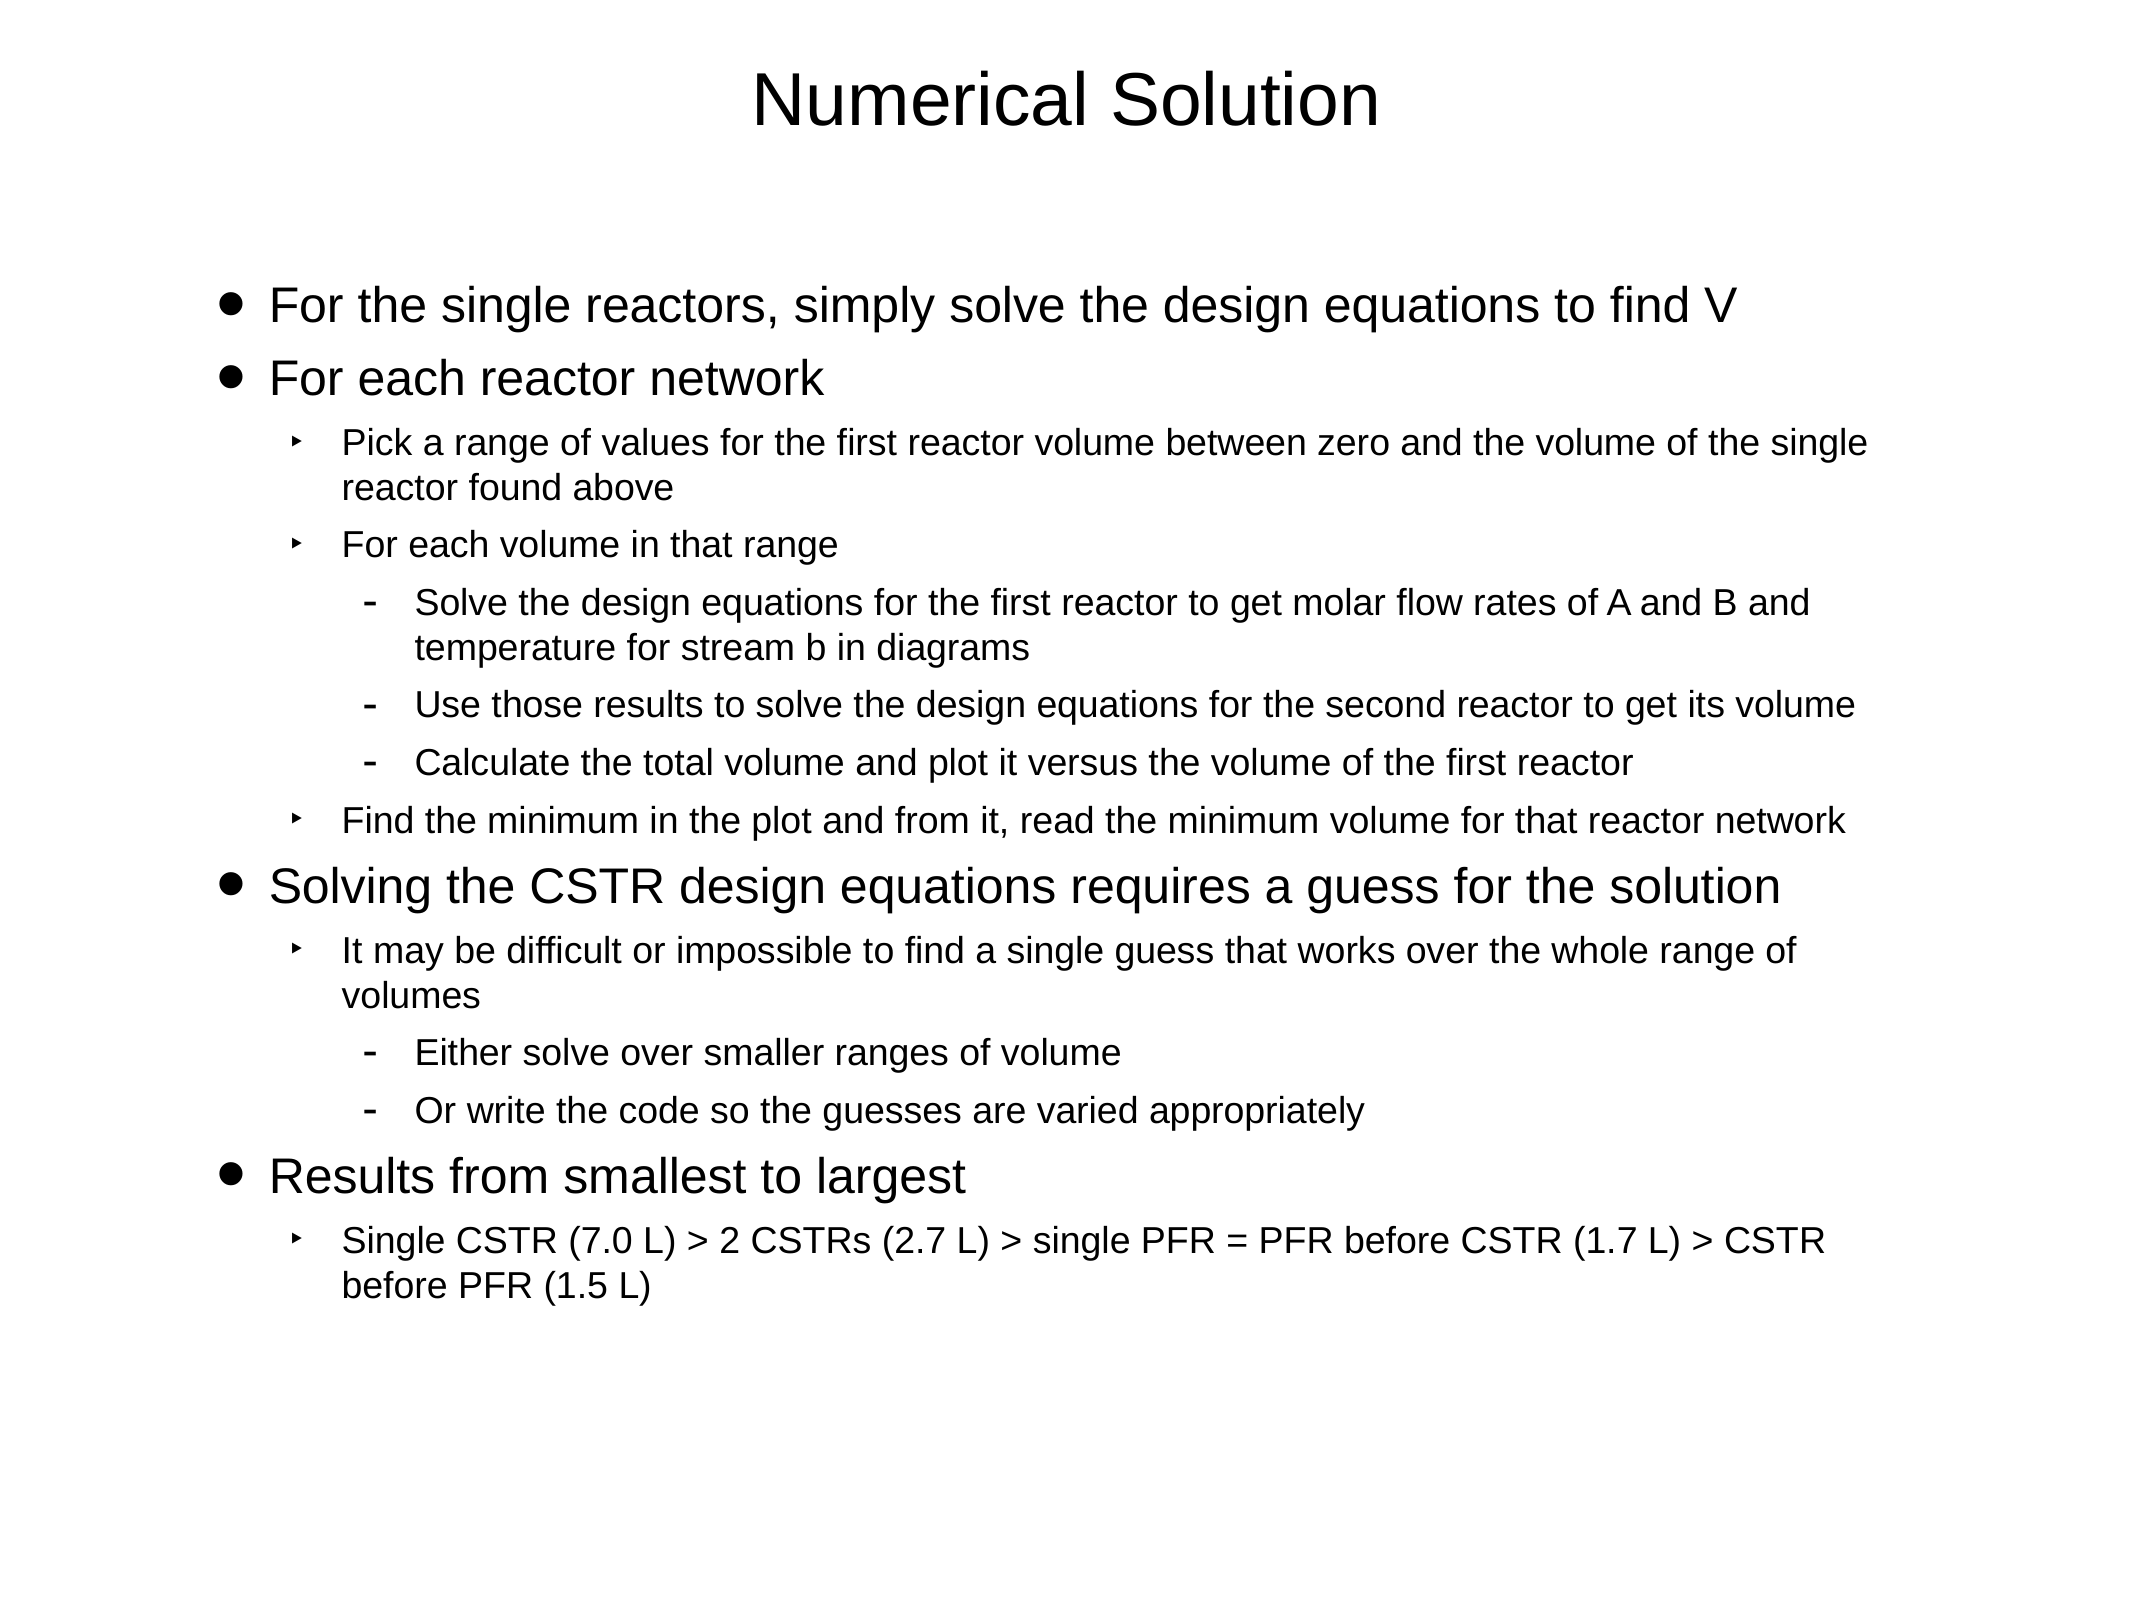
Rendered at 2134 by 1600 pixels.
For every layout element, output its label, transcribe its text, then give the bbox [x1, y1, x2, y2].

title Numerical Solution [208, 41, 1925, 250]
list For the single reactors, simply solve the design equations to find V For each reactor network Pick a range of values for the first reactor volume between zero and the volume of the single reactor found above For each volume in that range Solve the design equations for the first reactor to get molar flow rates of A and B and temperature for stream b in diagrams Use those results to solve the design equations for the second reactor to get its volume Calculate the total volume and plot it versus the volume of the first reactor Find the minimum in the plot and from it, read the minimum volume for that reactor network Solving the CSTR design equations requires a guess for the solution It may be difficult or impossible to find a single guess that works over the whole range of volumes Either solve over smaller ranges of volume Or write the code so the guesses are varied appropriately Results from smallest to largest Single CSTR (7.0 L) > 2 CSTRs (2.7 L) > single PFR = PFR before CSTR (1.7 L) > CSTR before PFR (1.5 L) [208, 264, 1925, 1463]
